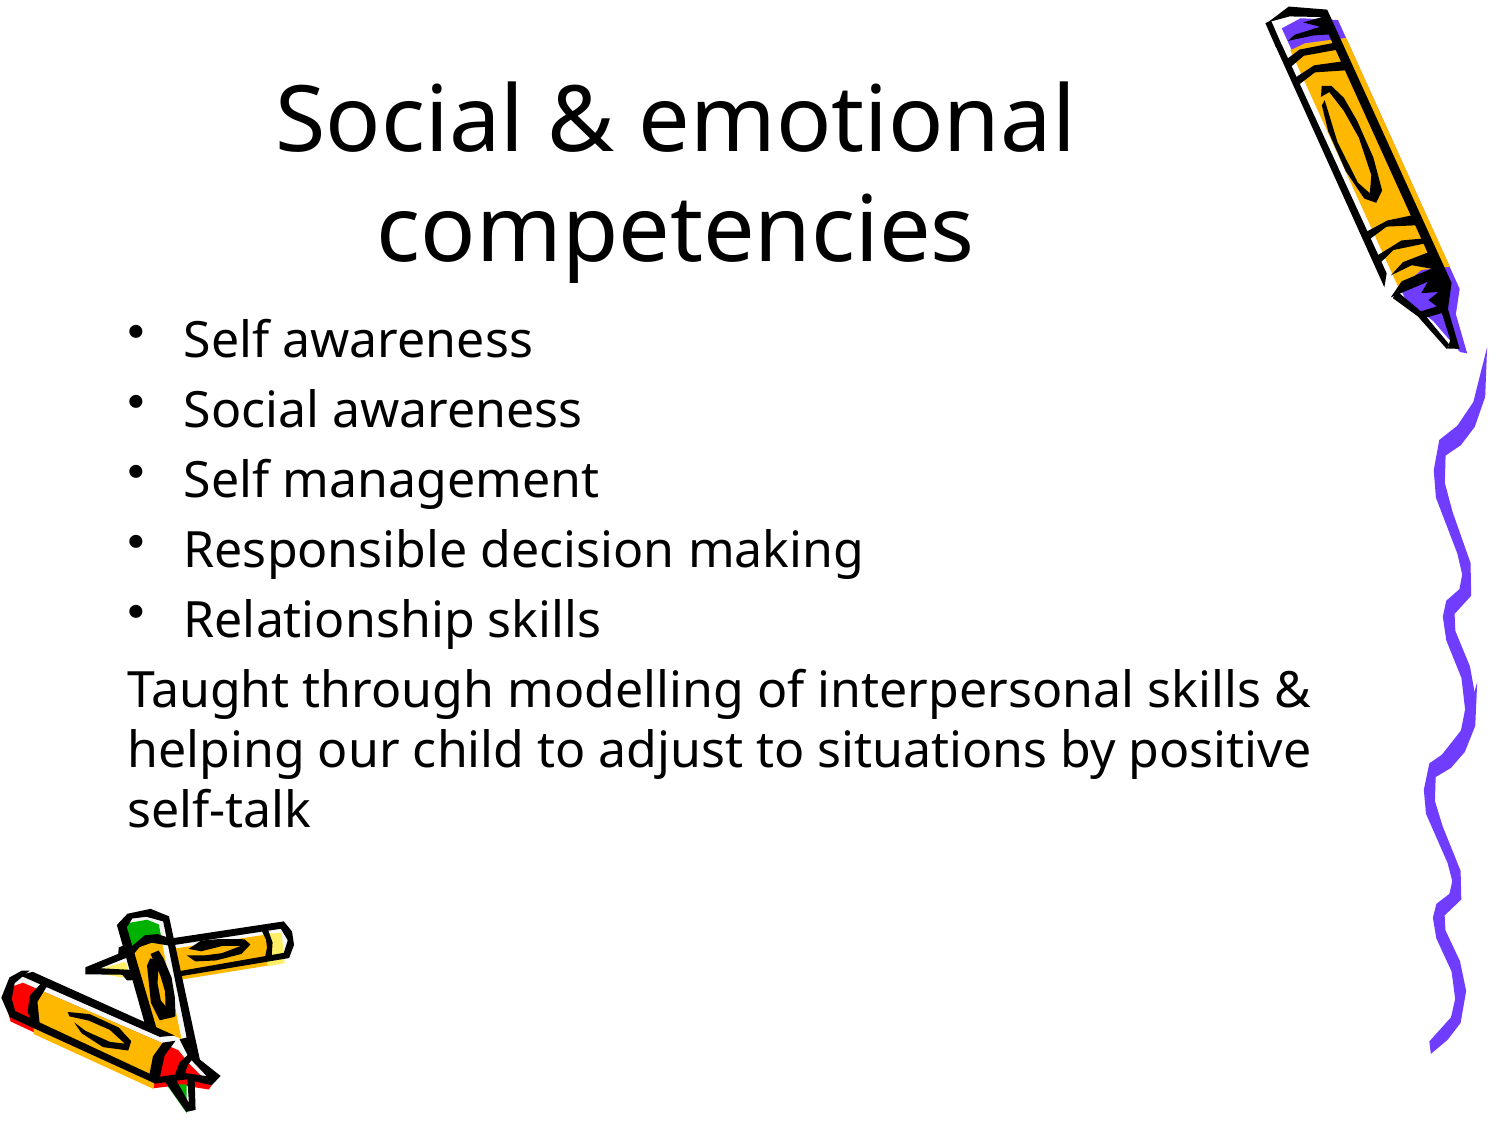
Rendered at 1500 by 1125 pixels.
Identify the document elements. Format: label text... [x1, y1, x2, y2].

list Self awareness Social awareness Self management Responsible decision making Relationship skills Taught through modelling of interpersonal skills & helping our child to adjust to situations by positive self-talk [112, 299, 1375, 900]
title Social & emotional competencies [112, 24, 1240, 288]
